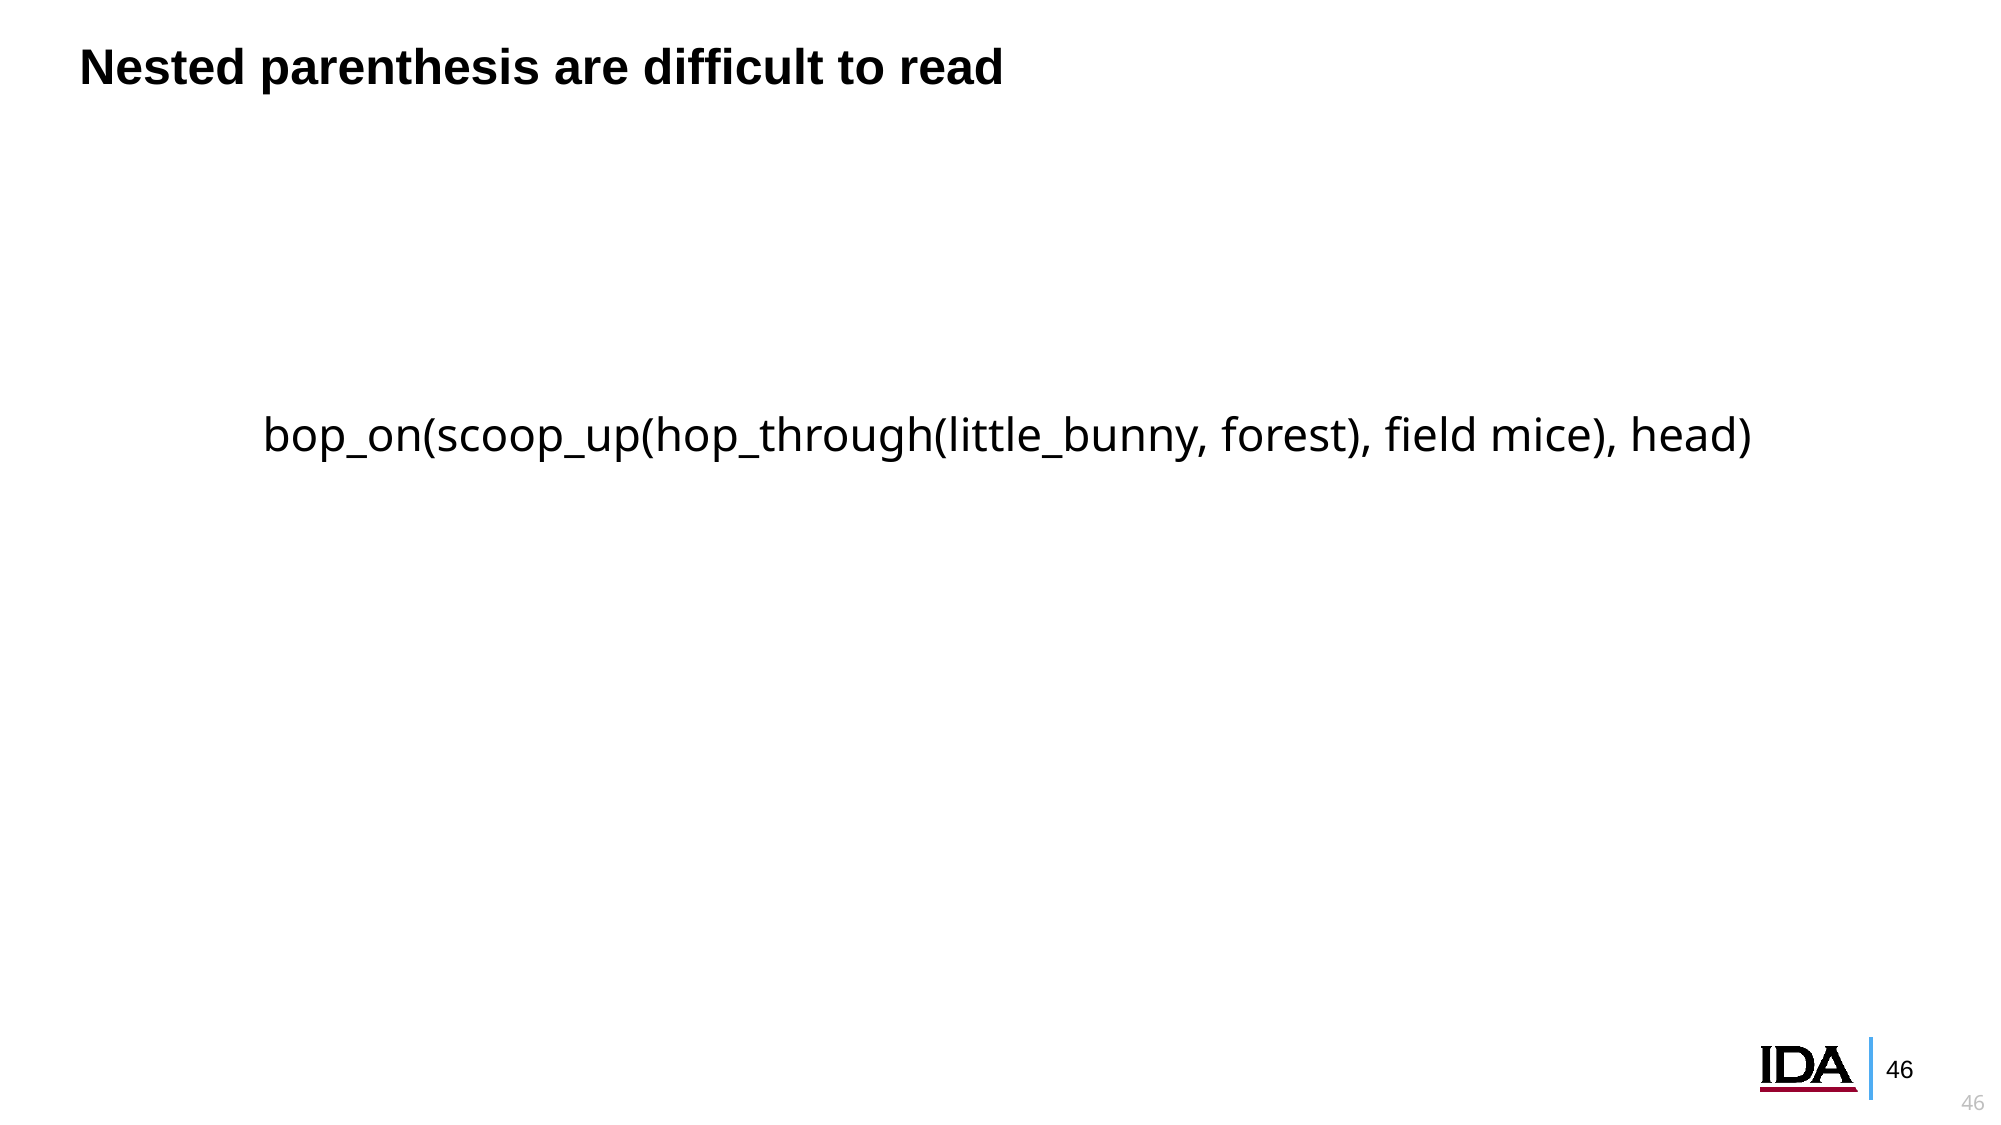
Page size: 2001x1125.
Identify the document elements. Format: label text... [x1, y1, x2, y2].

title Nested parenthesis are difficult to read [64, 26, 1738, 103]
text_box bop_on(scoop_up(hop_through(little_bunny, forest), field mice), head) [262, 337, 1800, 524]
picture [1760, 1046, 1858, 1092]
slide_number 45 [1866, 1065, 2000, 1125]
